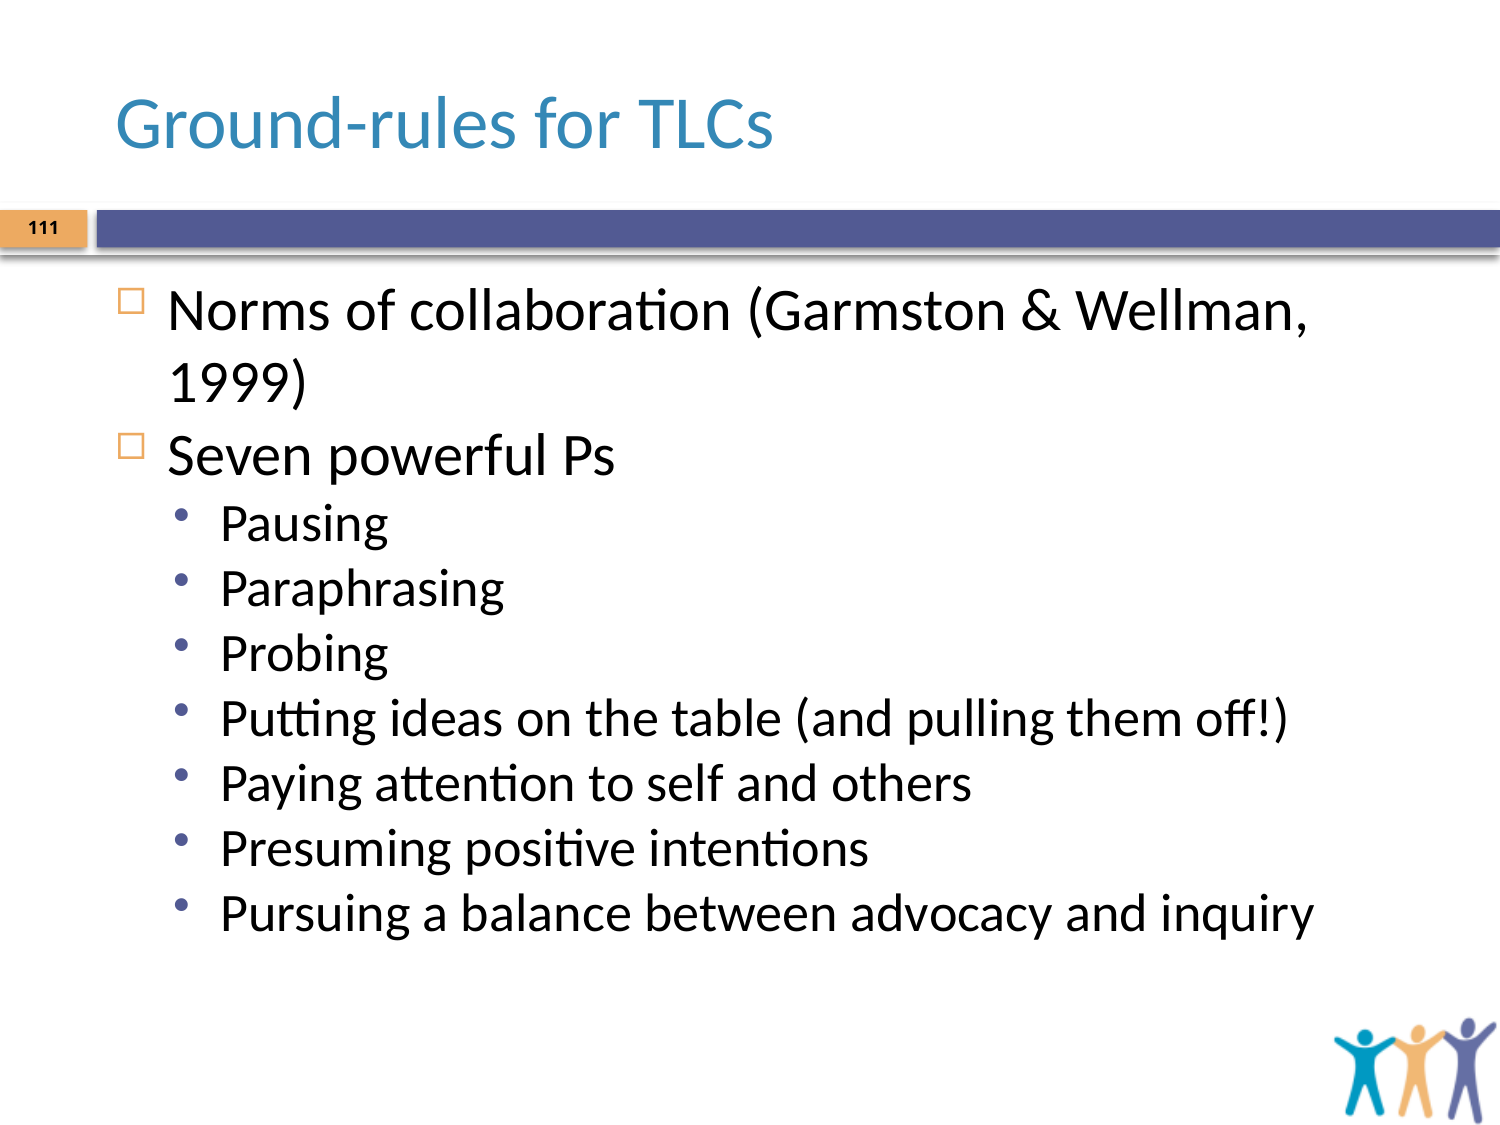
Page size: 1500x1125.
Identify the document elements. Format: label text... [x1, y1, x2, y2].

title Ground-rules for TLCs [100, 37, 1438, 200]
list Norms of collaboration (Garmston & Wellman, 1999) Seven powerful Ps Pausing Paraphrasing Probing Putting ideas on the table (and pulling them off!) Paying attention to self and others Presuming positive intentions Pursuing a balance between advocacy and inquiry [100, 262, 1438, 1000]
slide_number 111 [0, 208, 88, 249]
